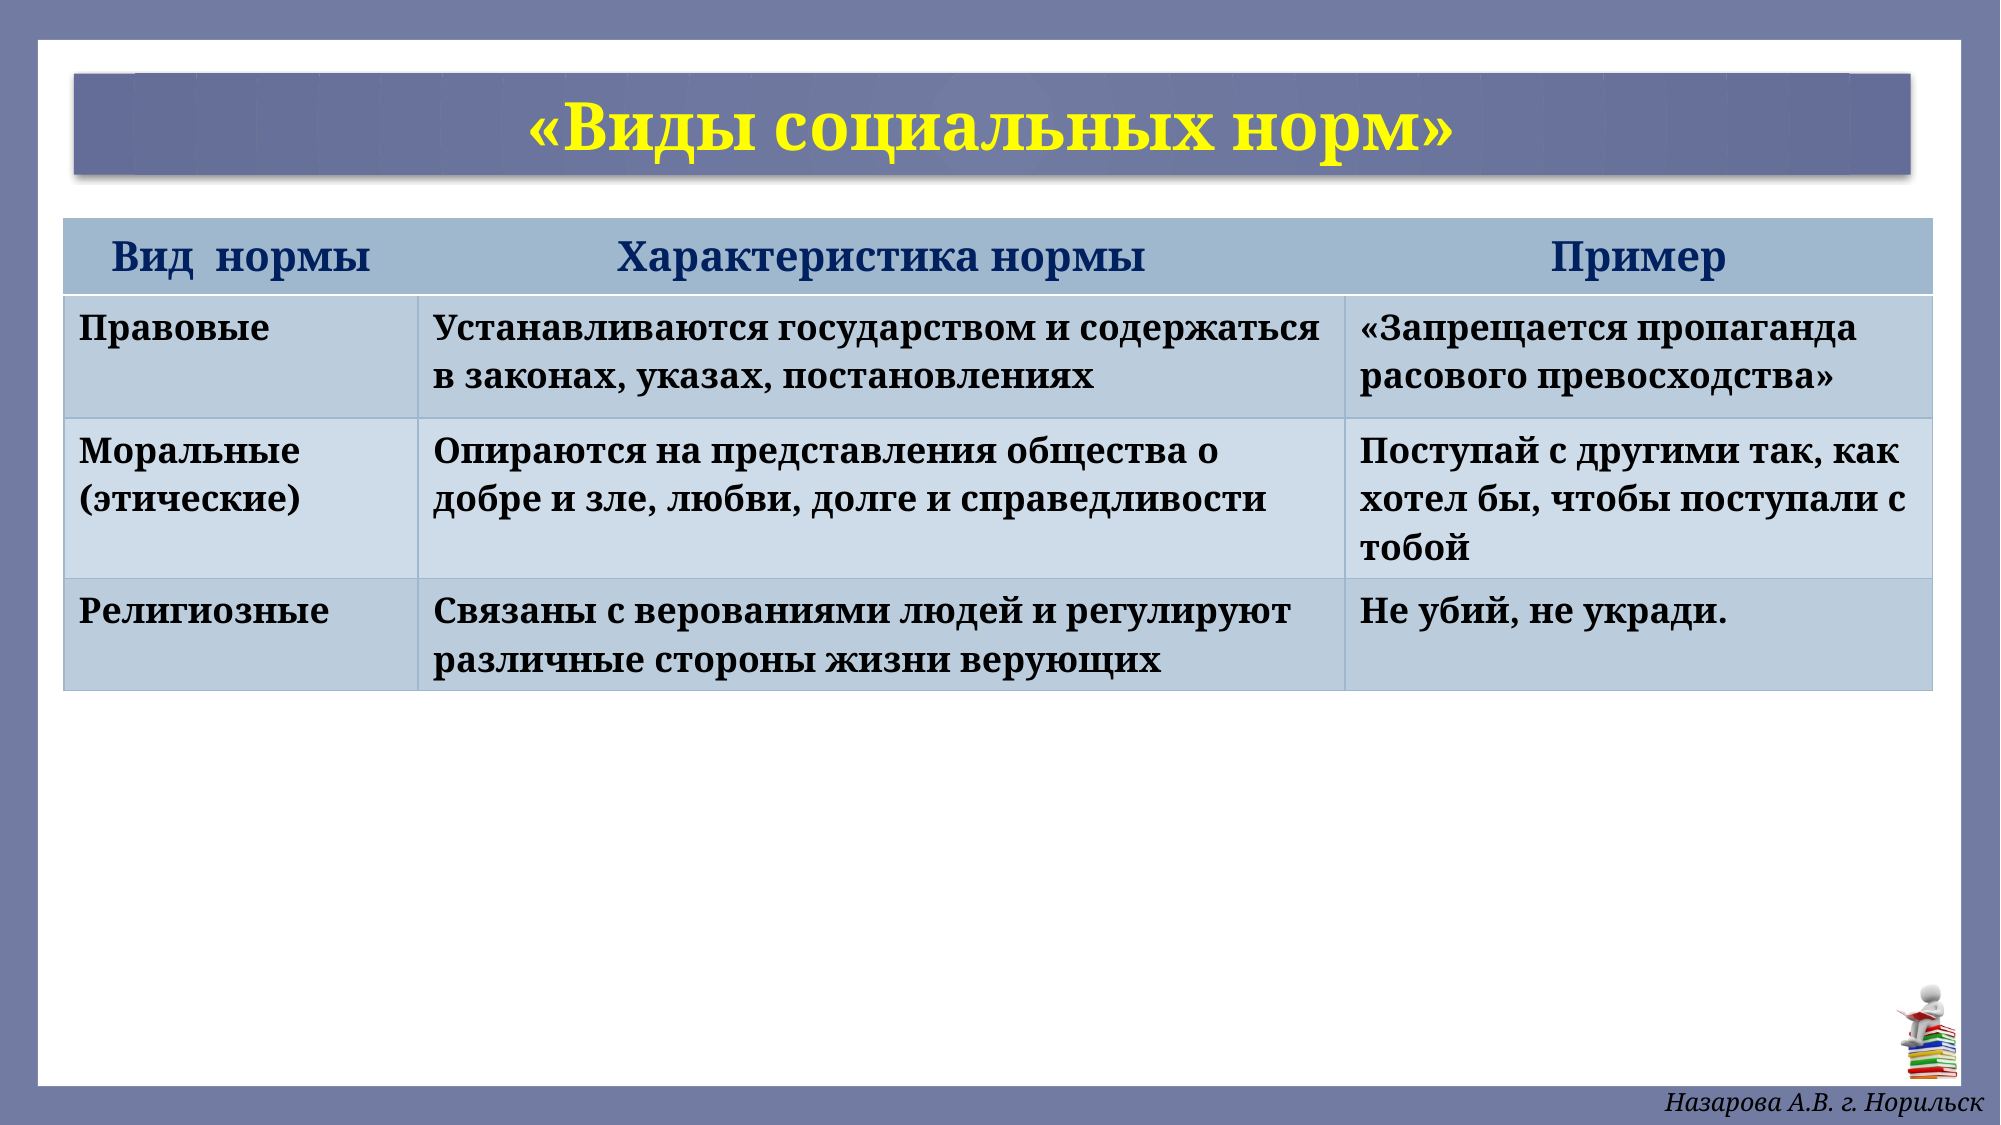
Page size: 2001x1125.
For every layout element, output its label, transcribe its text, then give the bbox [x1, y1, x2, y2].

table_header Характеристика нормы [419, 220, 1344, 294]
table_cell Правовые [65, 296, 417, 417]
table_cell Моральные (этические) [65, 419, 417, 578]
table_cell Опираются на представления общества о добре и зле, любви, долге и справедливости [419, 419, 1344, 578]
table_header Вид нормы [65, 220, 417, 294]
table_cell «Запрещается пропаганда расового превосходства» [1346, 296, 1932, 417]
table_header Пример [1346, 220, 1932, 294]
table_cell Религиозные [65, 579, 417, 690]
table_cell Устанавливаются государством и содержаться в законах, указах, постановлениях [419, 296, 1344, 417]
text_box Назарова А.В. г. Норильск [1583, 1079, 2000, 1125]
picture [1896, 973, 1958, 1079]
text_box «Виды социальных норм» [73, 73, 1911, 175]
table_cell Не убий, не укради. [1346, 579, 1932, 690]
table_cell Связаны с верованиями людей и регулируют различные стороны жизни верующих [419, 579, 1344, 690]
table_cell Поступай с другими так, как хотел бы, чтобы поступали с тобой [1346, 419, 1932, 578]
